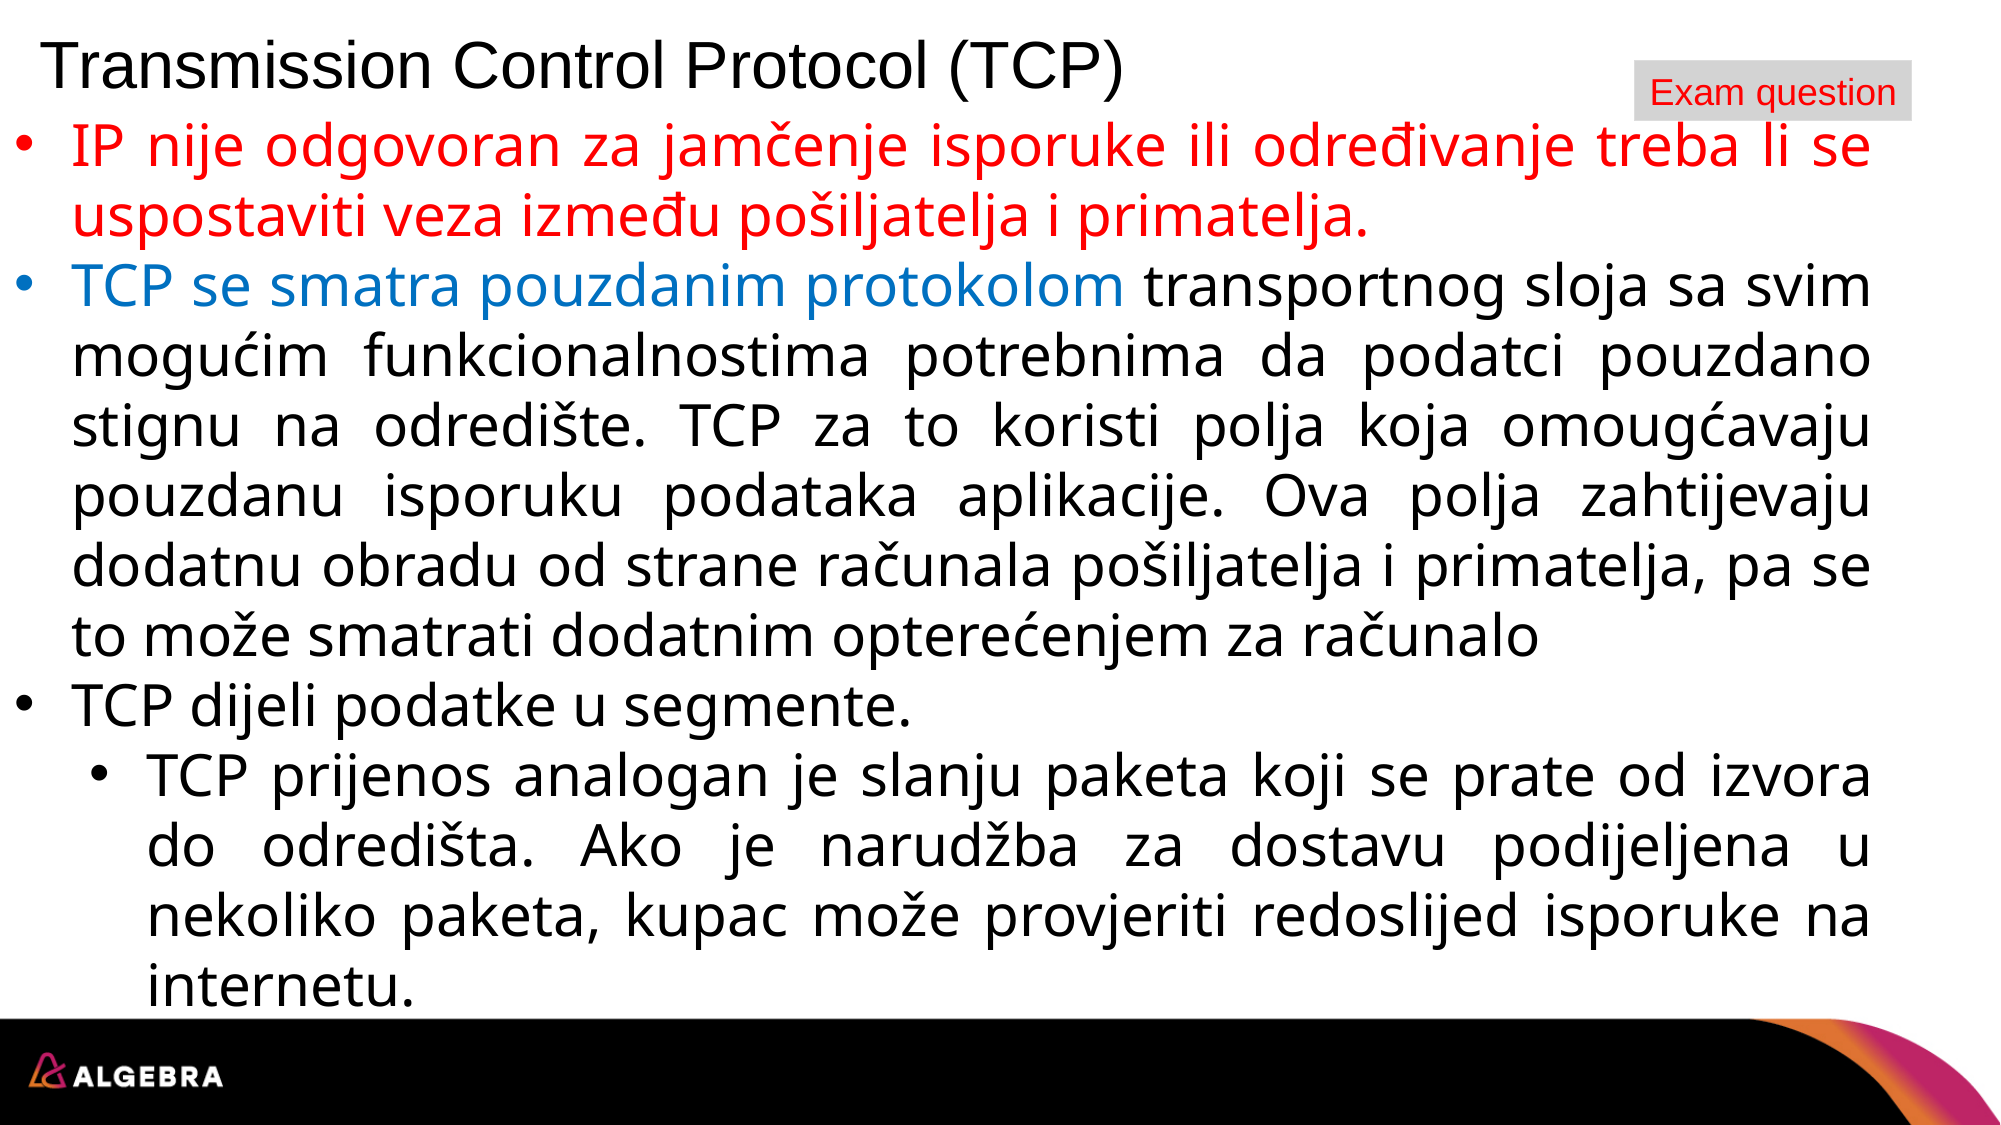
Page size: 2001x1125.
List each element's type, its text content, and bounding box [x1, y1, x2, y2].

picture [0, 0, 2001, 1125]
text_box IP nije odgovoran za jamčenje isporuke ili određivanje treba li se uspostaviti veza između pošiljatelja i primatelja. TCP se smatra pouzdanim protokolom transportnog sloja sa svim mogućim funkcionalnostima potrebnima da podatci pouzdano stignu na odredište. TCP za to koristi polja koja omougćavaju pouzdanu isporuku podataka aplikacije. Ova polja zahtijevaju dodatnu obradu od strane računala pošiljatelja i primatelja, pa se to može smatrati dodatnim opterećenjem za računalo TCP dijeli podatke u segmente. TCP prijenos analogan je slanju paketa koji se prate od izvora do odredišta. Ako je narudžba za dostavu podijeljena u nekoliko paketa, kupac može provjeriti redoslijed isporuke na internetu. [0, 100, 1900, 1025]
title Transmission Control Protocol (TCP) [39, 23, 1813, 100]
text_box Exam question [1634, 60, 1912, 121]
